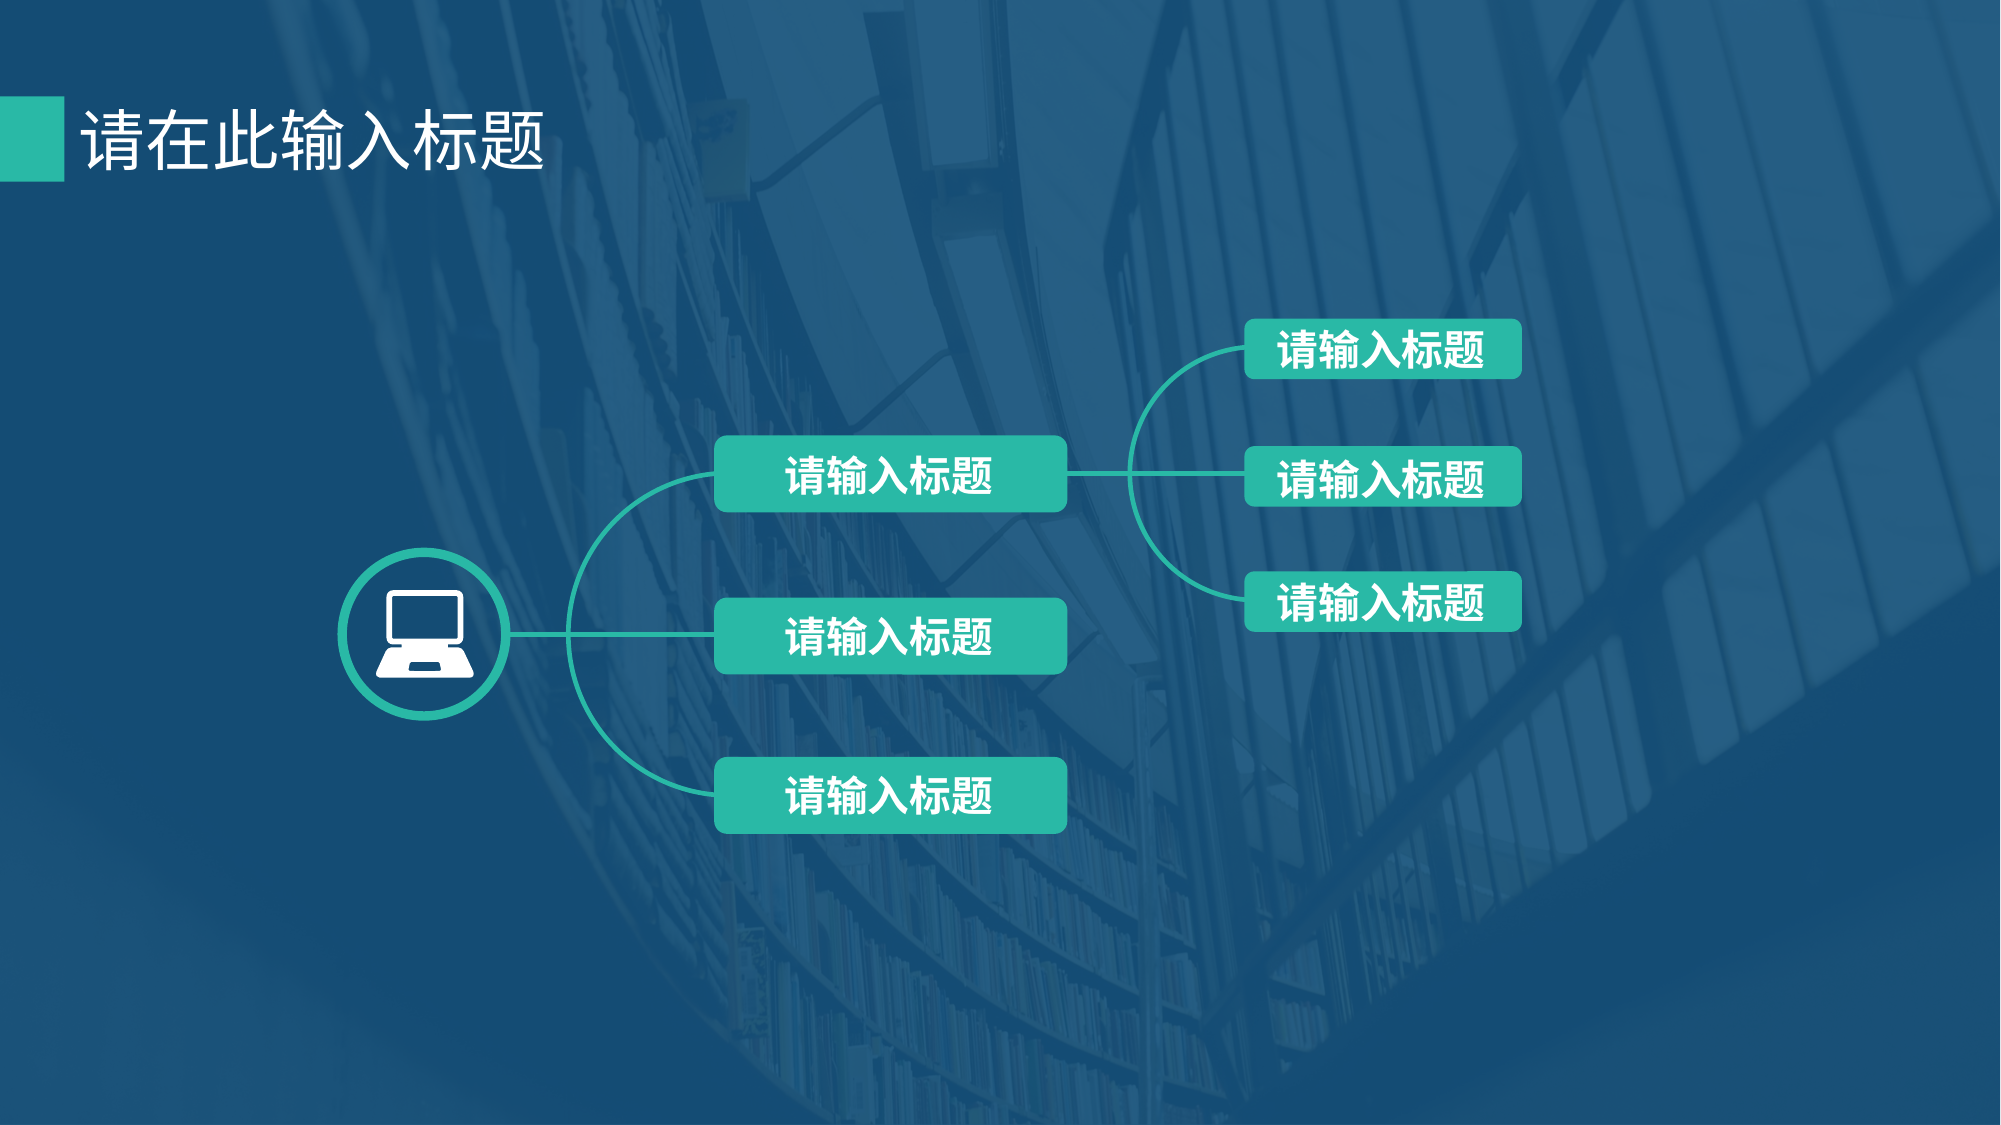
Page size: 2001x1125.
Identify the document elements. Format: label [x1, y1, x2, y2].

picture [0, 0, 2001, 1125]
text_box [0, 96, 549, 182]
text_box [342, 316, 1522, 834]
